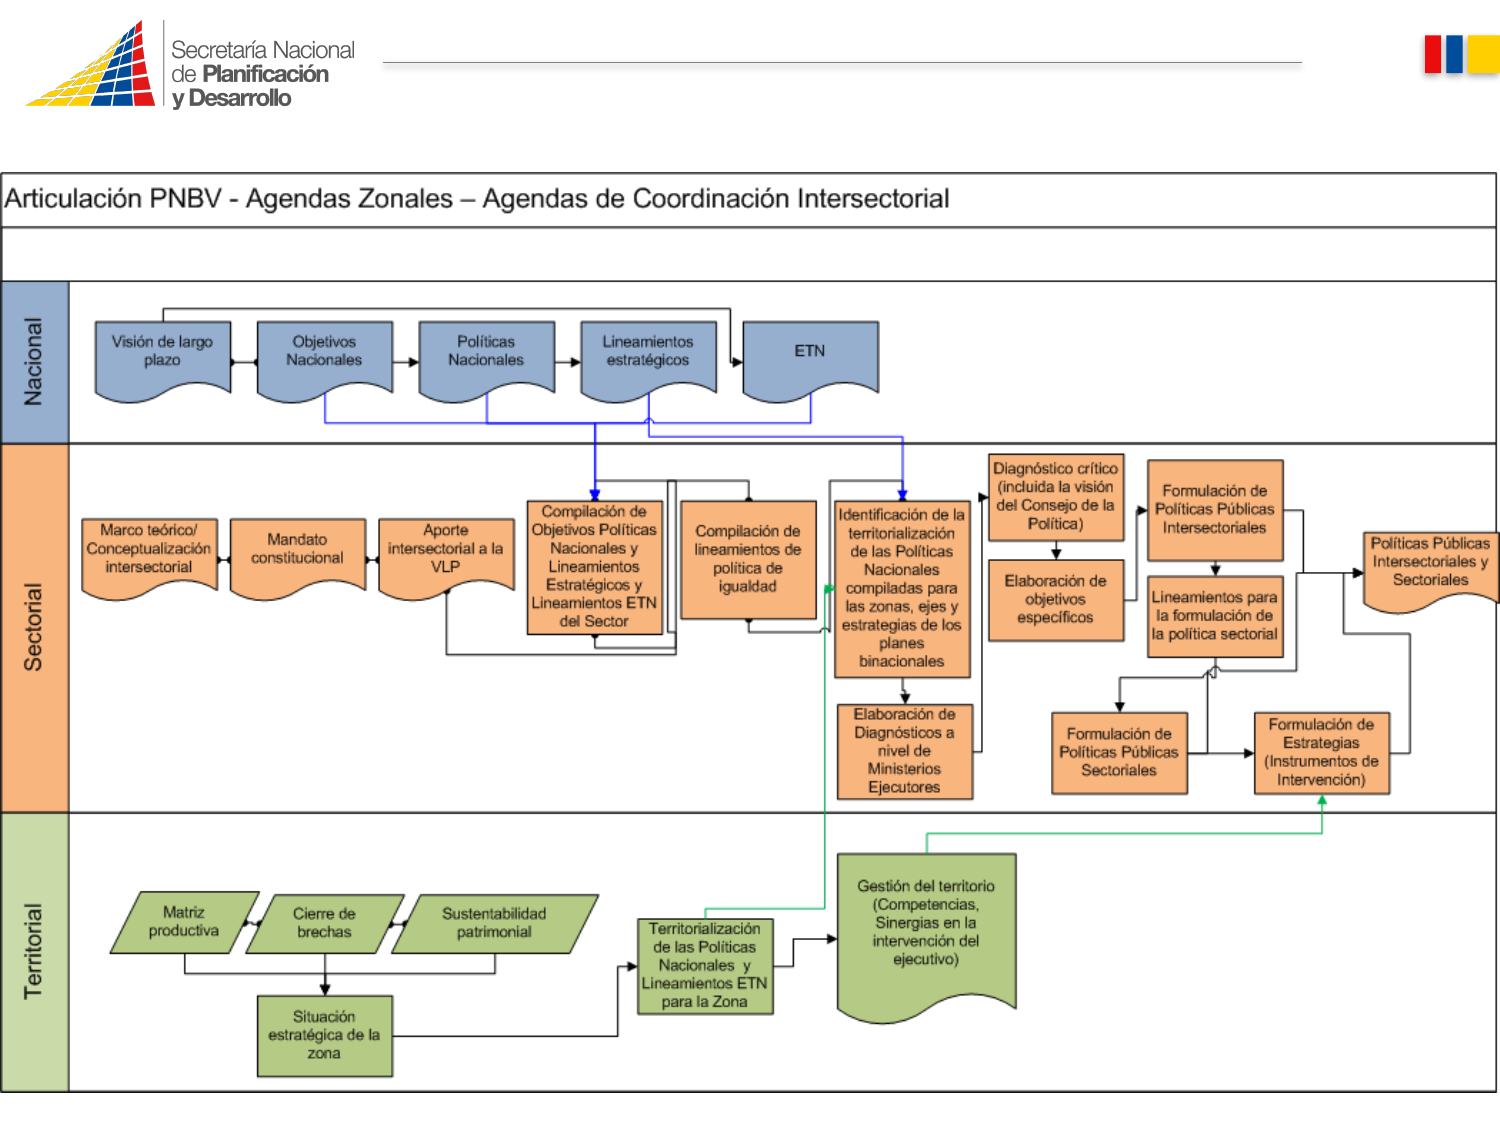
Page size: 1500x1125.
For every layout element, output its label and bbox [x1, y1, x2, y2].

list [0, 172, 1500, 1094]
picture [25, 20, 354, 110]
